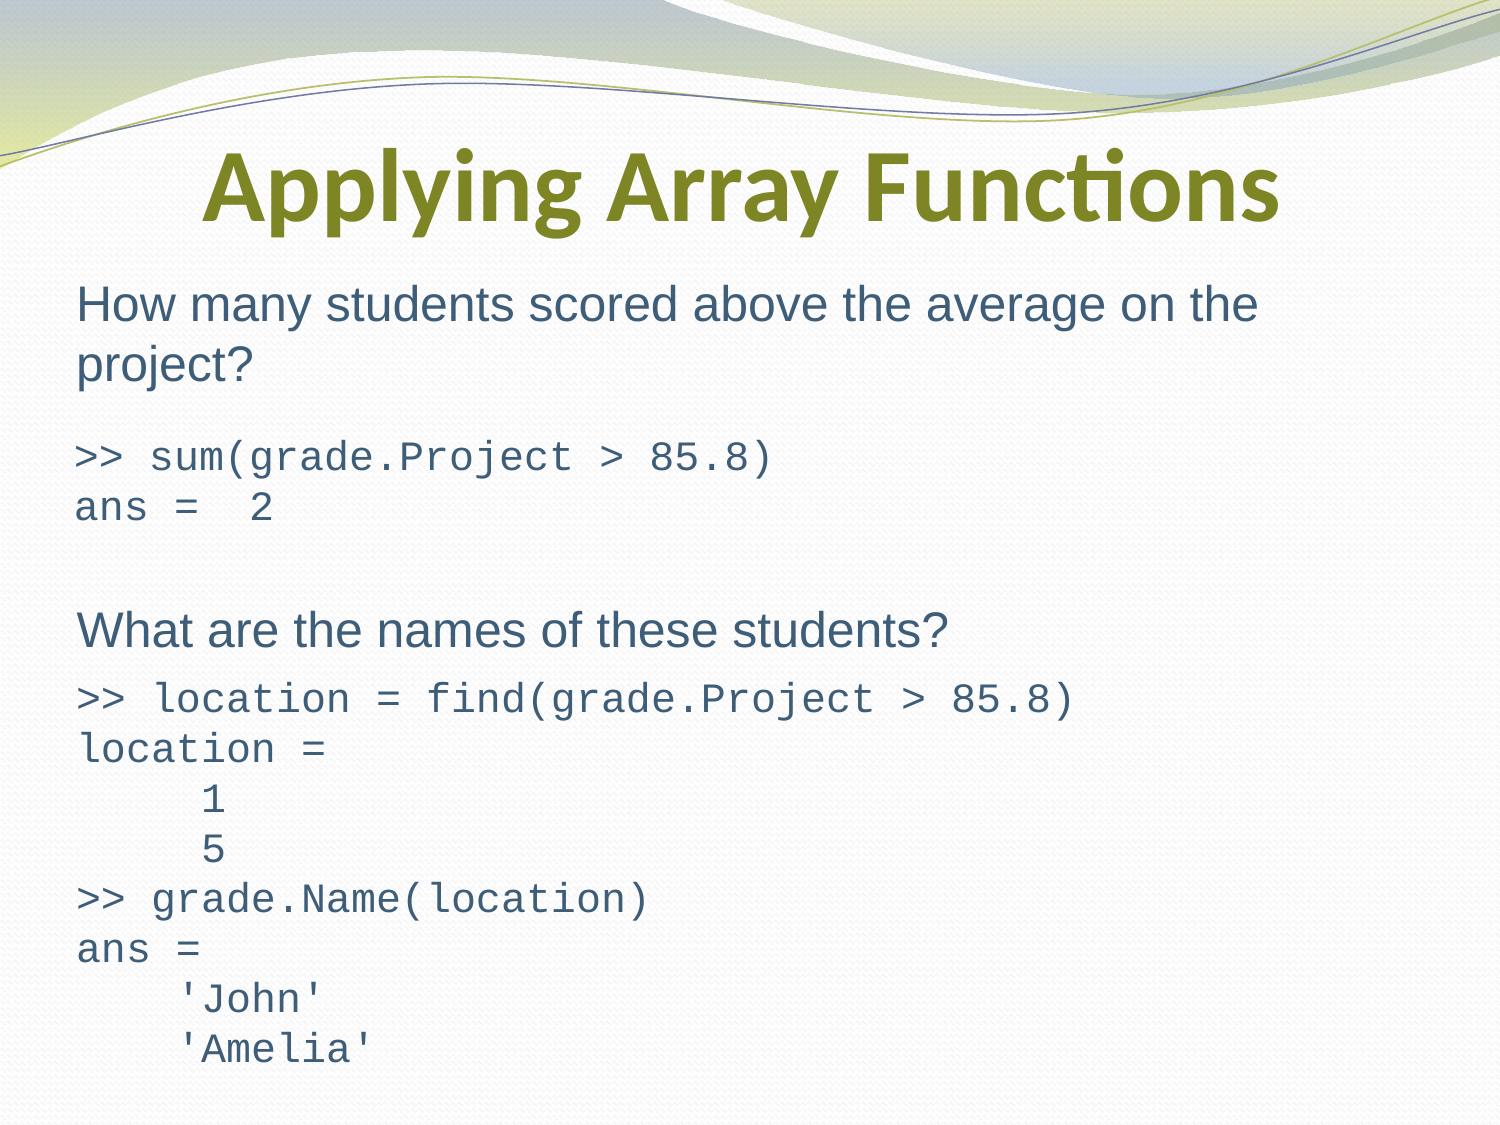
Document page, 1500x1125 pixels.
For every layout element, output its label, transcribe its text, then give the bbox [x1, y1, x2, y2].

text_box How many students scored above the average on the project? [61, 263, 1435, 399]
text_box >> sum(grade.Project > 85.8) ans = 2 [59, 421, 1433, 536]
title Applying Array Functions [61, 55, 1424, 243]
text_box >> location = find(grade.Project > 85.8) location = 1 5 >> grade.Name(location) ans = 'John' 'Amelia' [61, 663, 1435, 1078]
text_box What are the names of these students? [47, 590, 1422, 666]
